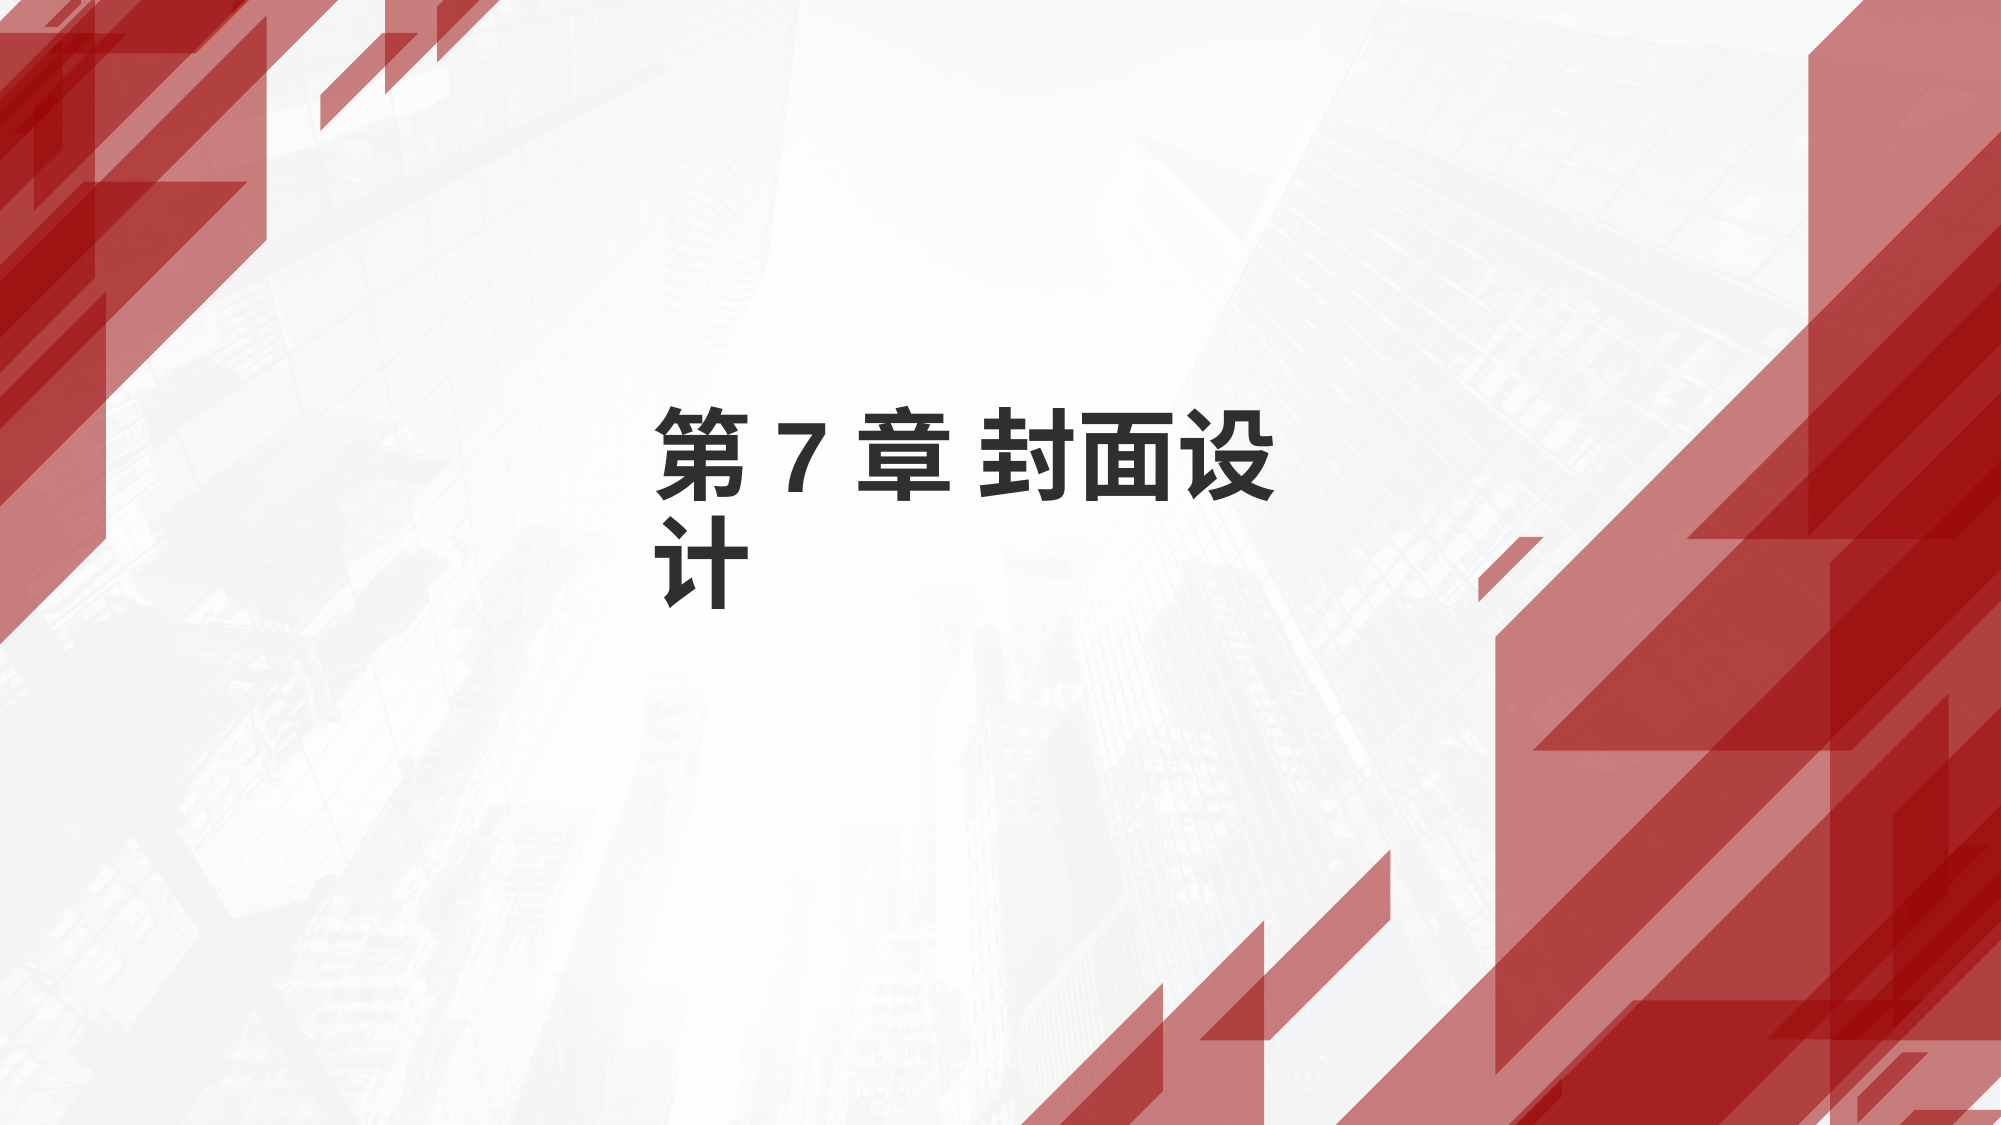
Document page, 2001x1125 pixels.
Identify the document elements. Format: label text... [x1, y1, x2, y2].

title 第7章 封面设计 [636, 495, 1364, 630]
